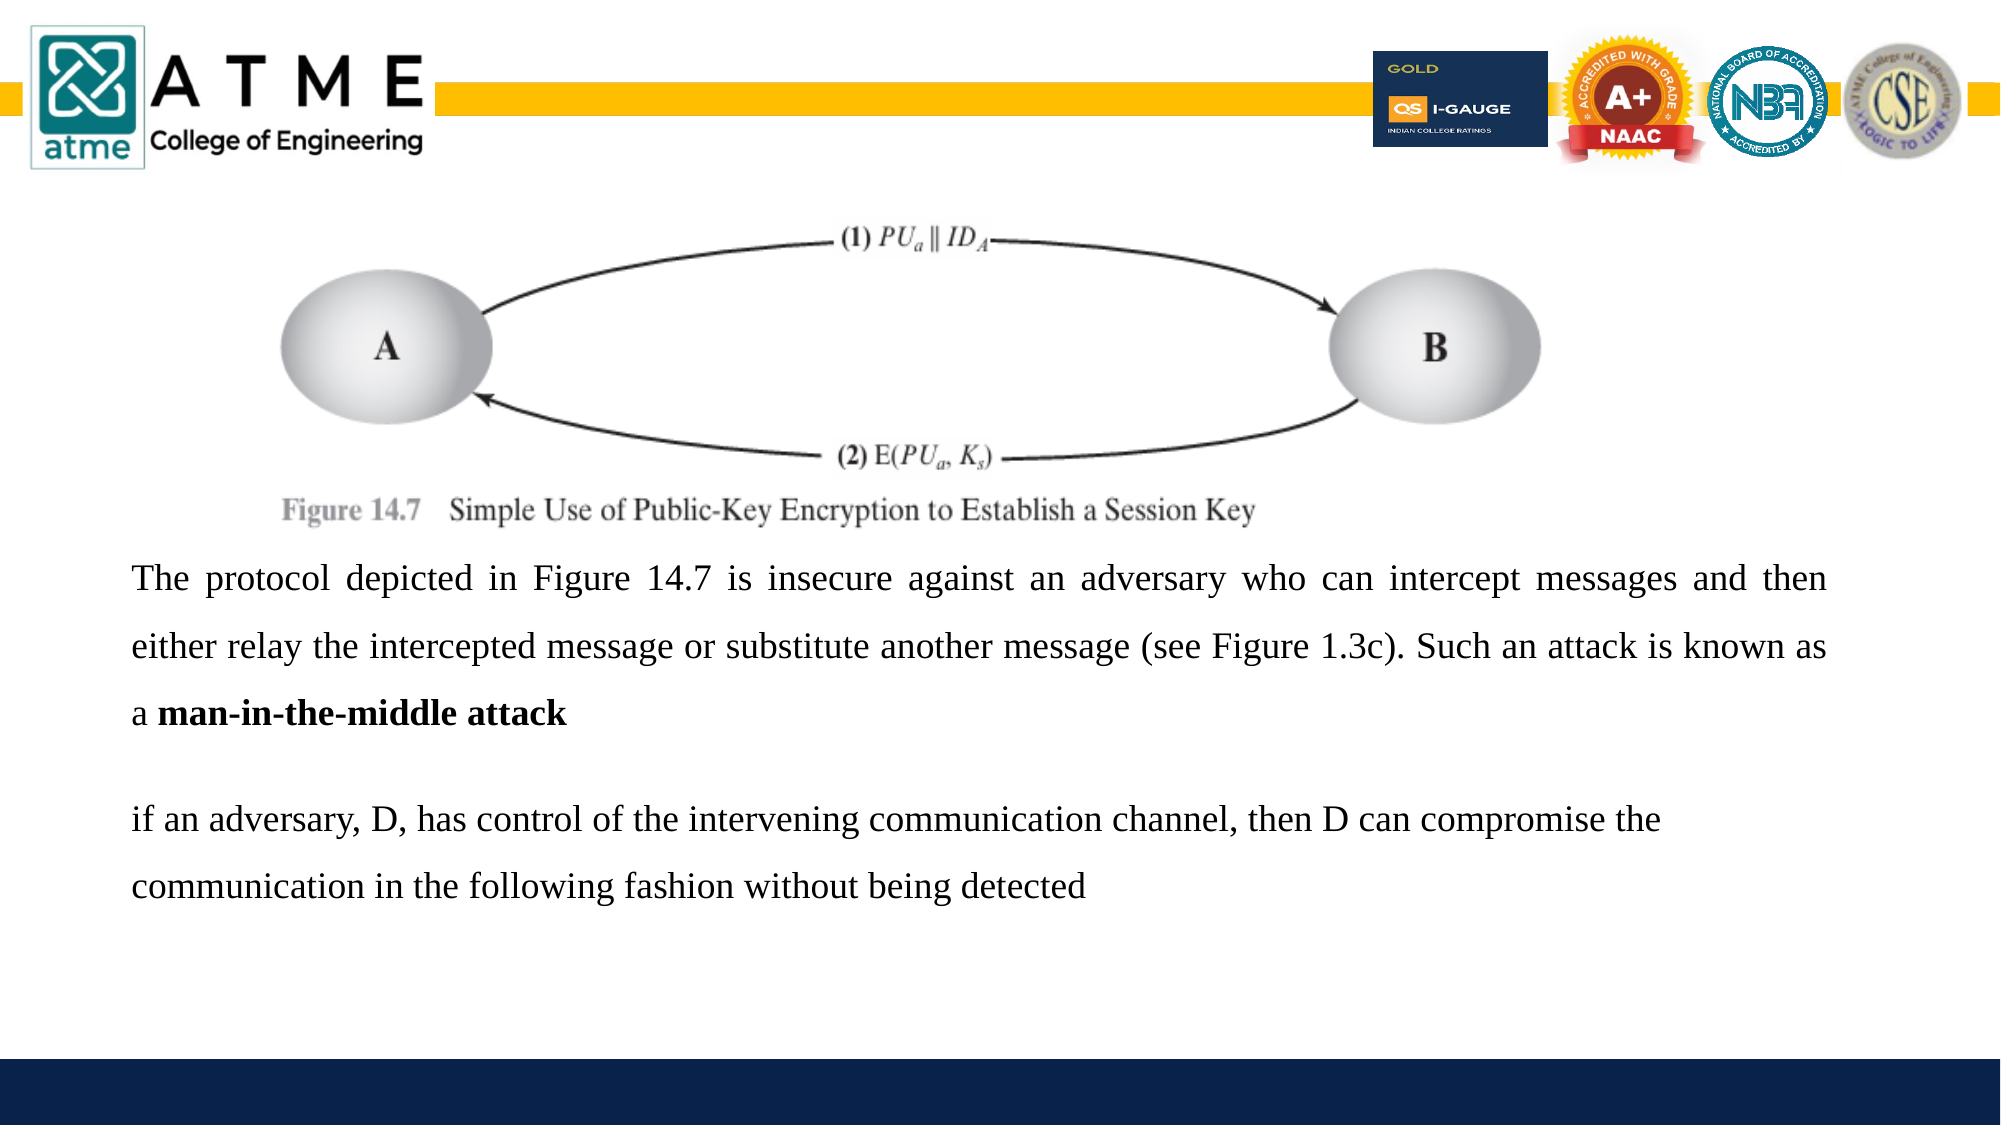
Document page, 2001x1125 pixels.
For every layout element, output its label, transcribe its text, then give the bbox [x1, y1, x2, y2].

picture [0, 1059, 2001, 1125]
text_box if an adversary, D, has control of the intervening communication channel, then D can compromise the communication in the following fashion without being detected [116, 763, 1845, 914]
picture [277, 194, 1627, 562]
picture [1373, 20, 1828, 180]
picture [1840, 26, 1968, 176]
text_box The protocol depicted in Figure 14.7 is insecure against an adversary who can intercept messages and then either relay the intercepted message or substitute another message (see Figure 1.3c). Such an attack is known as a man-in-the-middle attack [116, 523, 1845, 741]
picture [22, 15, 435, 178]
